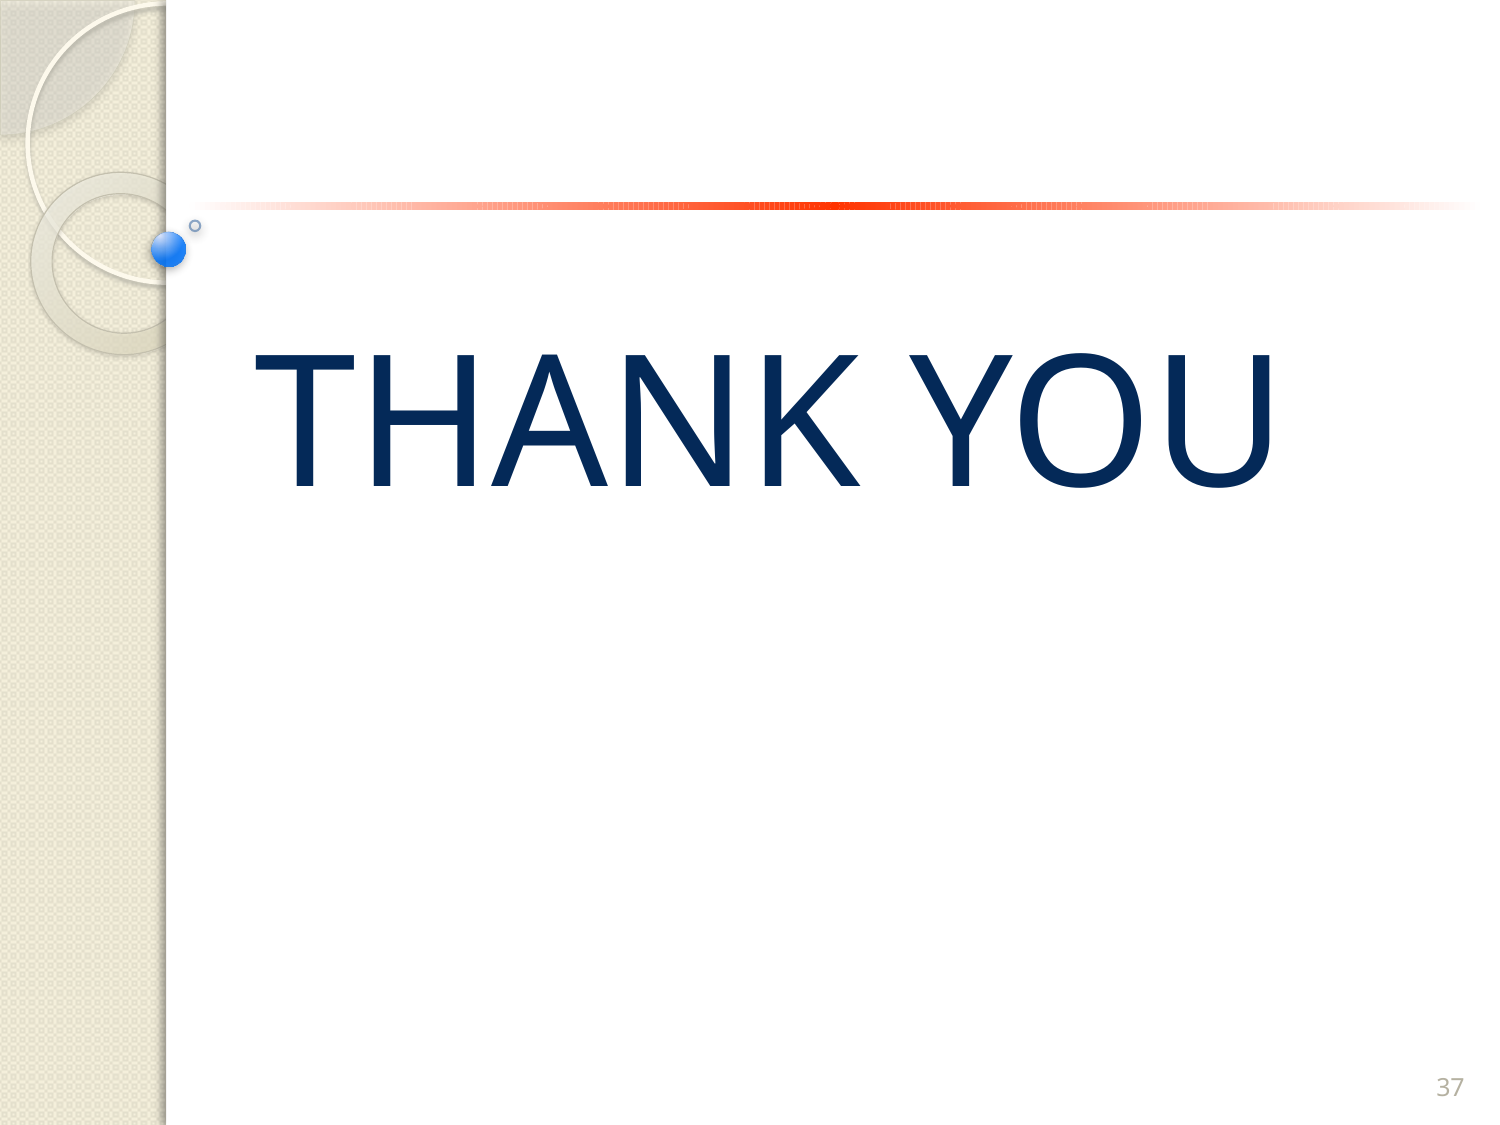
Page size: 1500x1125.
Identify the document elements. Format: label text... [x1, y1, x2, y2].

slide_number 37 [1413, 1034, 1488, 1113]
subtitle THANK YOU [234, 303, 1450, 591]
